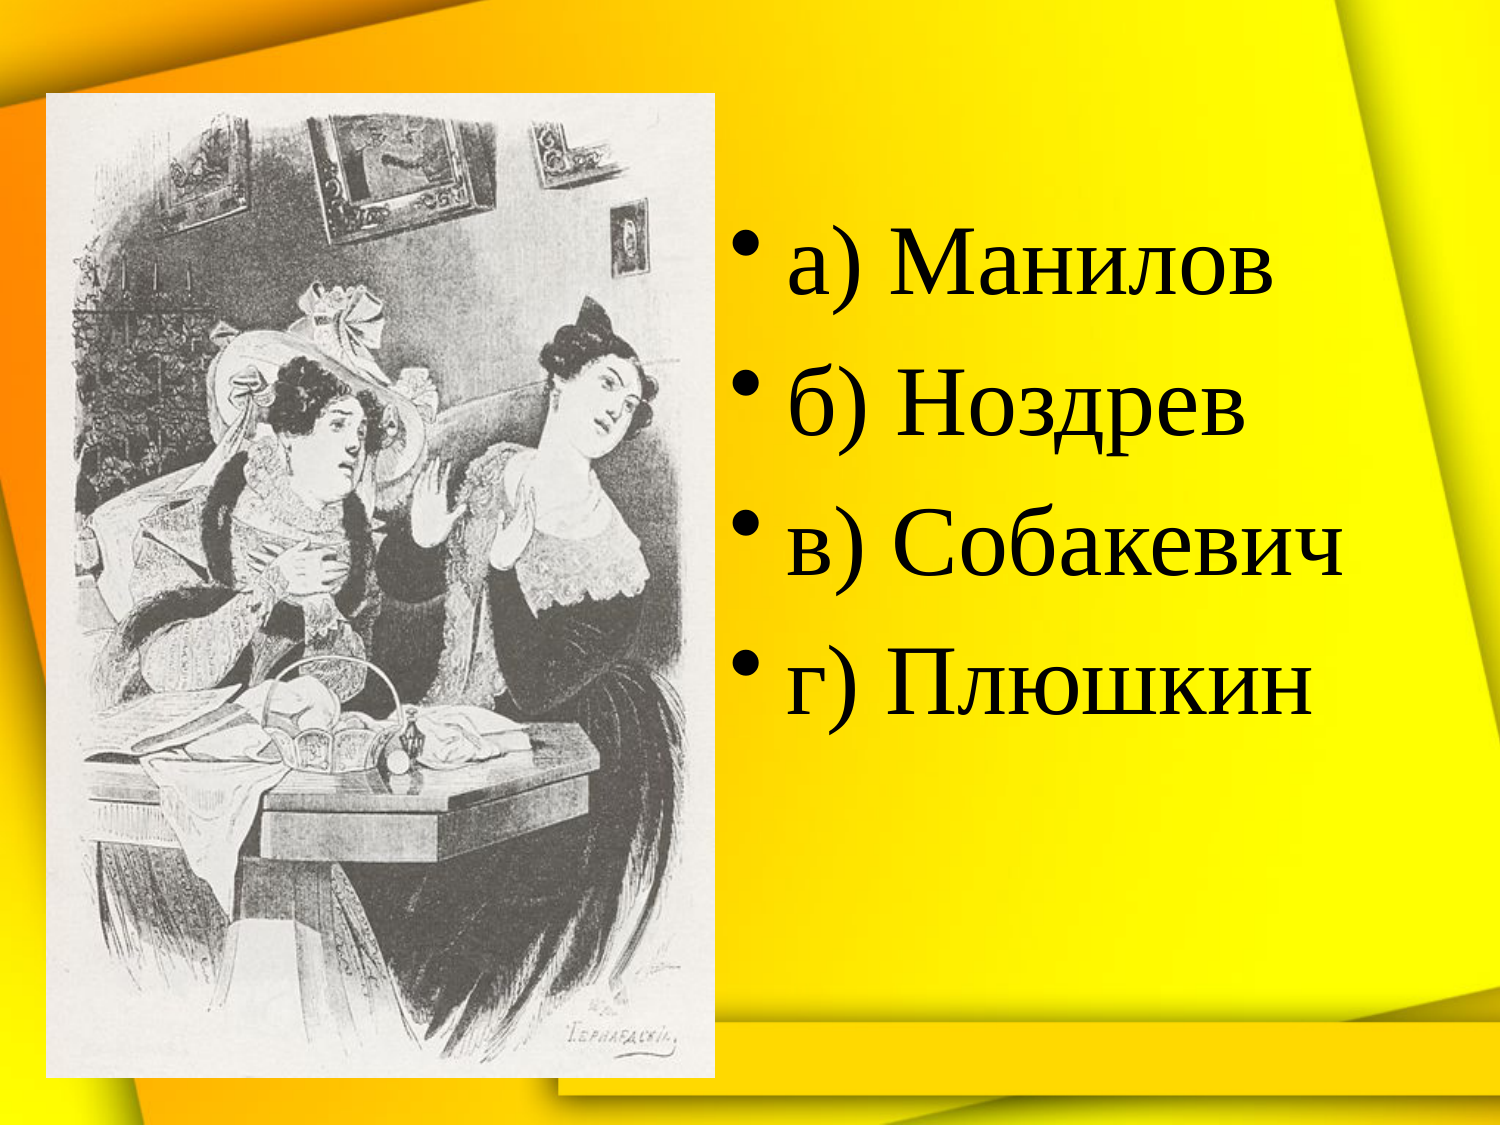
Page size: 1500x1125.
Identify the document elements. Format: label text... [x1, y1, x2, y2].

picture [0, 0, 1500, 1125]
list а) Манилов б) Ноздрев в) Собакевич г) Плюшкин [720, 187, 1442, 1001]
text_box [46, 93, 716, 1079]
